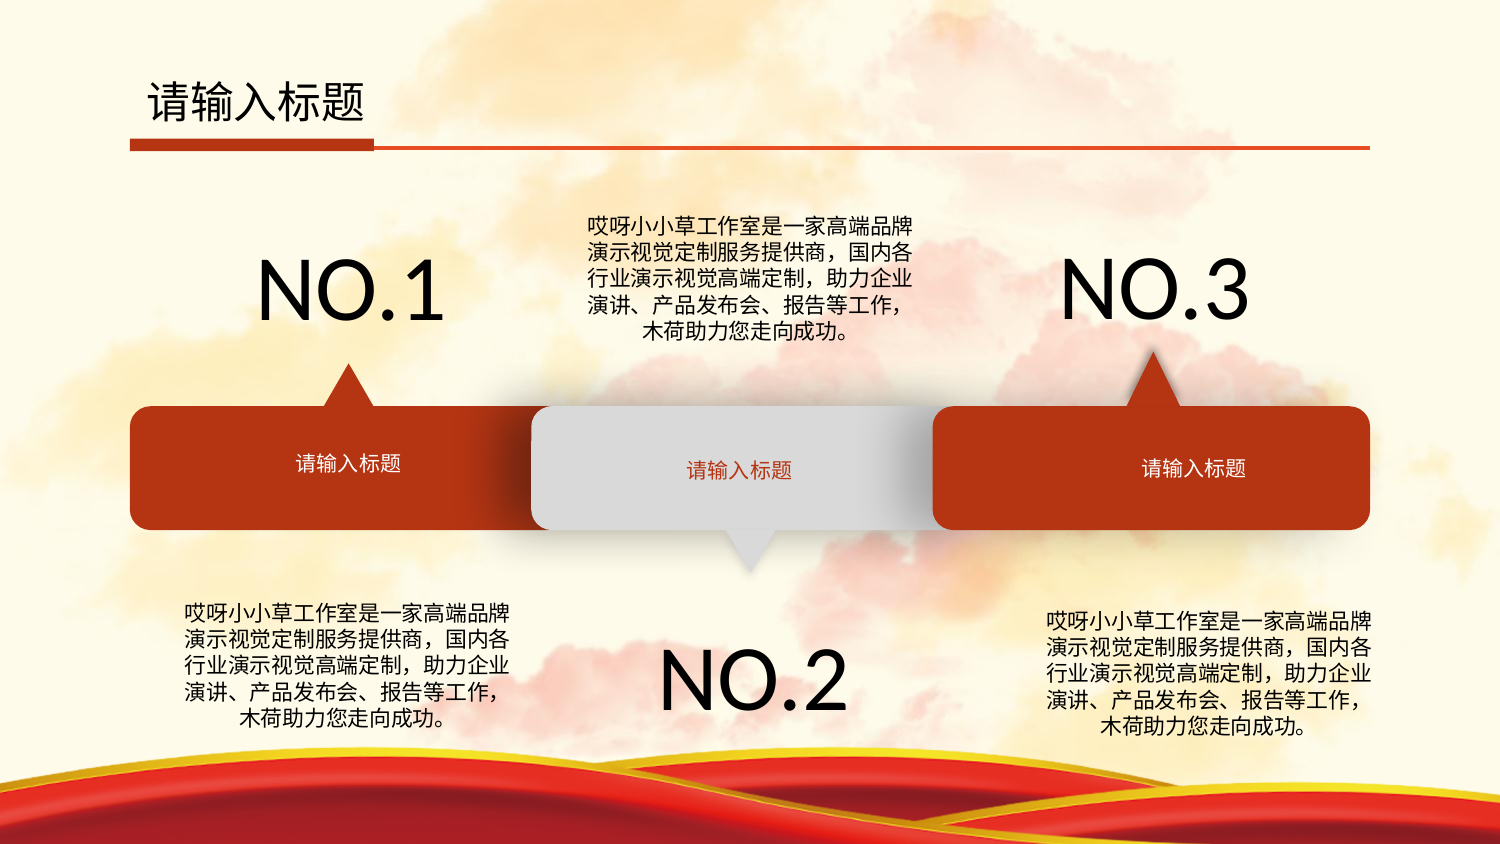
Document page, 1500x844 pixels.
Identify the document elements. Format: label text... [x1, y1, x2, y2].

text_box NO.1 [240, 218, 463, 347]
picture [0, 0, 1500, 844]
text_box 哎呀小小草工作室是一家高端品牌演示视觉定制服务提供商，国内各行业演示视觉高端定制，助力企业演讲、产品发布会、报告等工作，木荷助力您走向成功。 [567, 205, 935, 351]
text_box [129, 138, 1371, 152]
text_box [129, 351, 1371, 573]
text_box 请输入标题 [131, 67, 380, 135]
text_box 哎呀小小草工作室是一家高端品牌演示视觉定制服务提供商，国内各行业演示视觉高端定制，助力企业演讲、产品发布会、报告等工作，木荷助力您走向成功。 [164, 592, 532, 739]
text_box NO.3 [1043, 218, 1267, 346]
text_box NO.2 [642, 609, 865, 737]
text_box 哎呀小小草工作室是一家高端品牌演示视觉定制服务提供商，国内各行业演示视觉高端定制，助力企业演讲、产品发布会、报告等工作，木荷助力您走向成功。 [1025, 600, 1393, 747]
